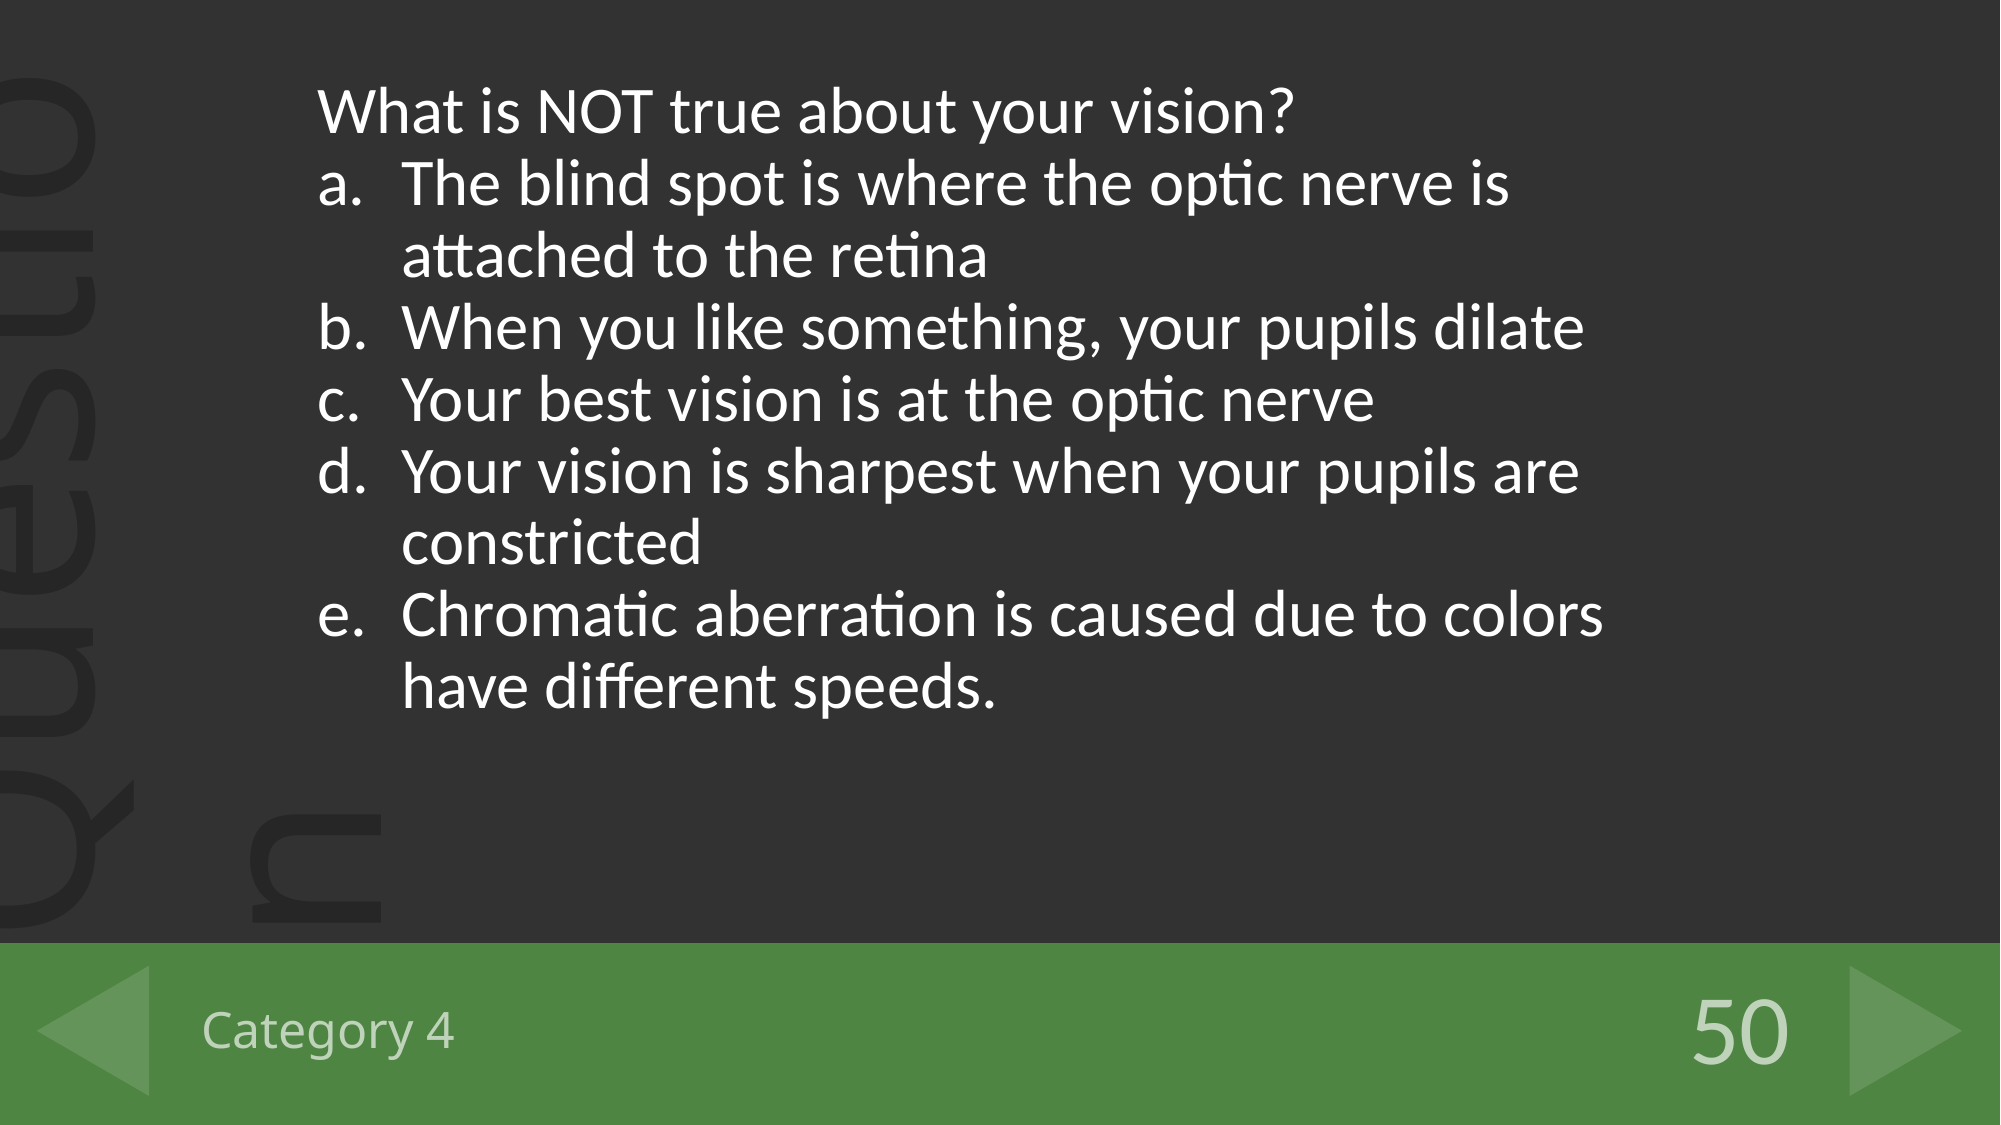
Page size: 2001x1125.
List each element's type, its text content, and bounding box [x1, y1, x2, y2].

list What is NOT true about your vision? The blind spot is where the optic nerve is attached to the retina When you like something, your pupils dilate Your best vision is at the optic nerve Your vision is sharpest when your pupils are constricted Chromatic aberration is caused due to colors have different speeds. [302, 307, 1760, 636]
title Category 4 [185, 967, 1494, 1097]
list 50 [1494, 967, 1806, 1097]
